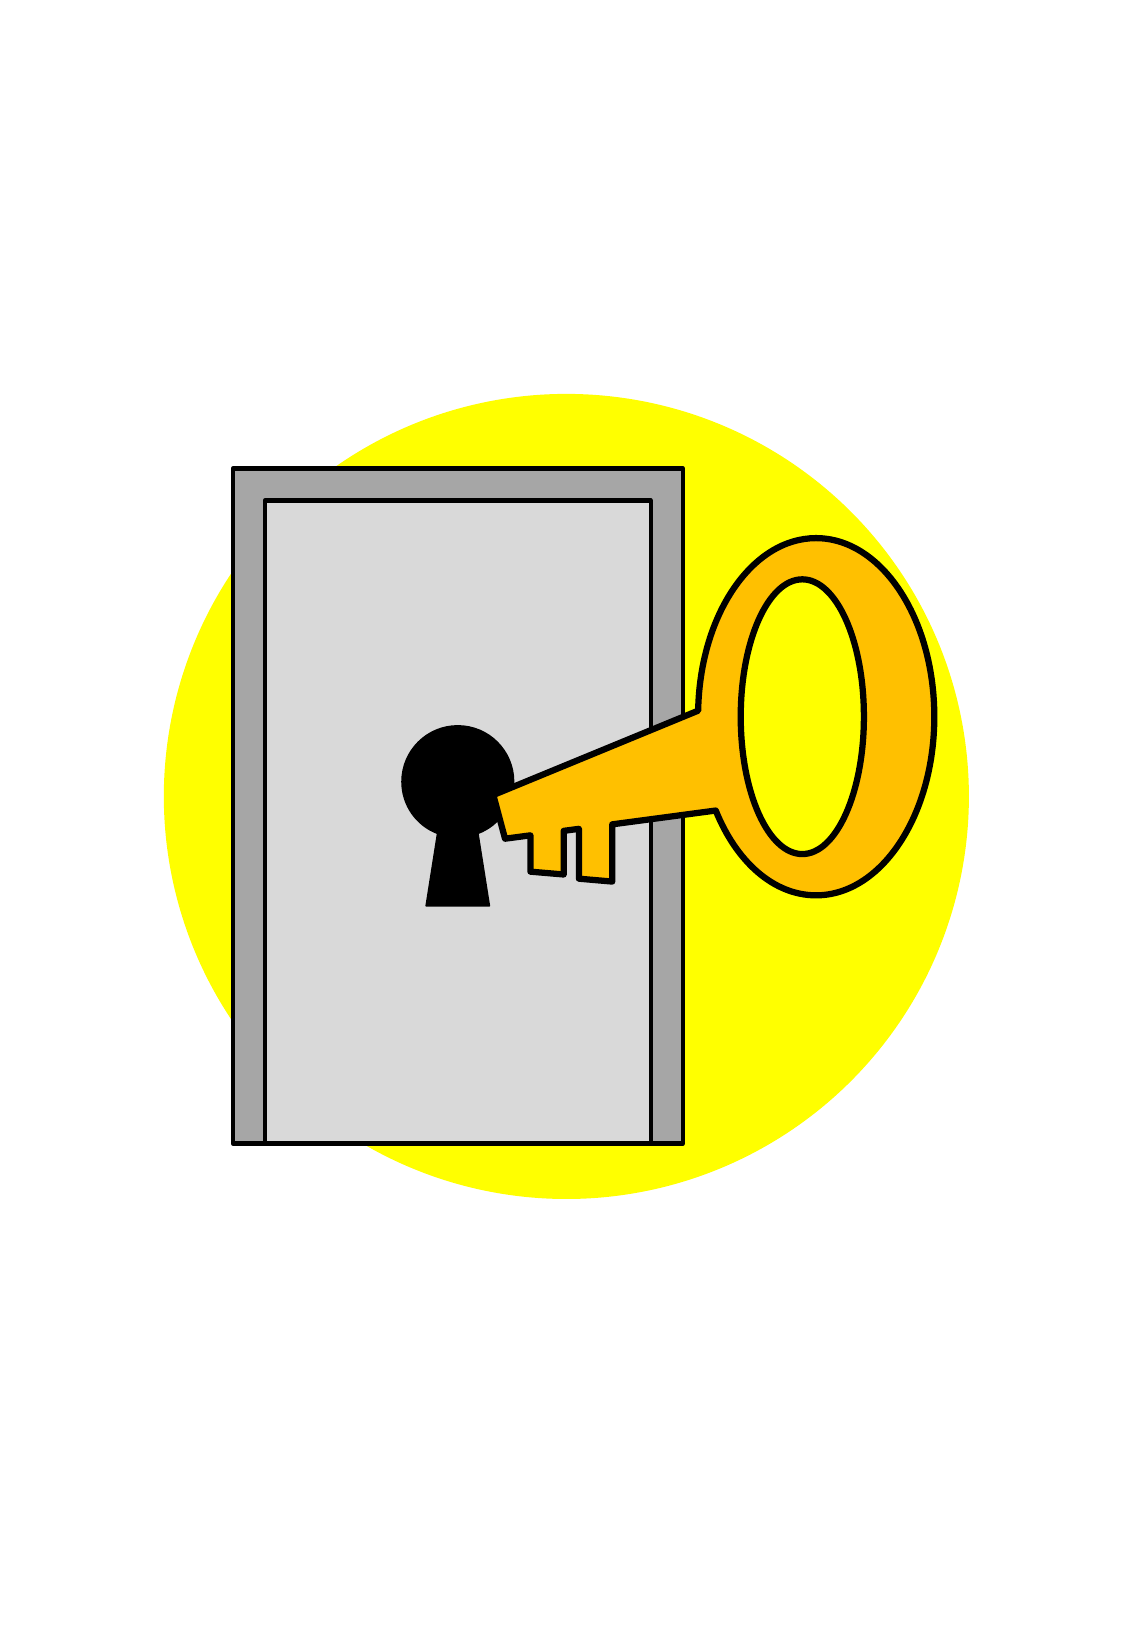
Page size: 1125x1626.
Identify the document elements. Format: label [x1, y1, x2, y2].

text_box [163, 393, 970, 1200]
